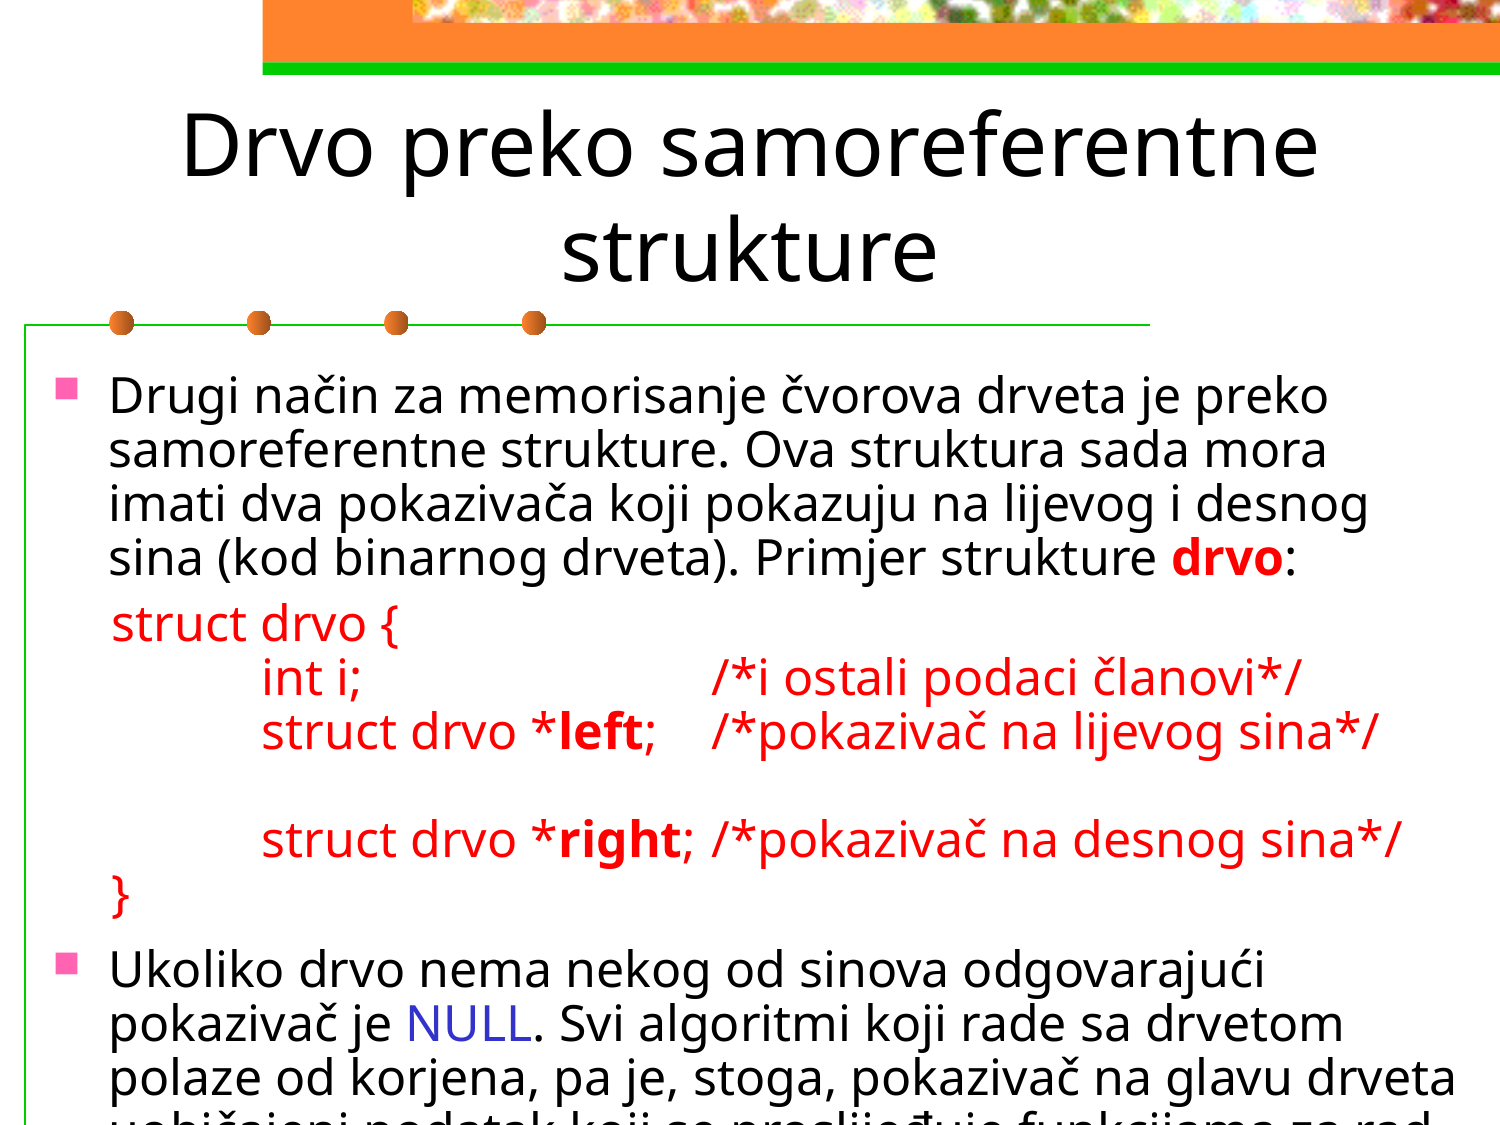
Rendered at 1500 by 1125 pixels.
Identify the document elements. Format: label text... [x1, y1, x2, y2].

title Drvo preko samoreferentne strukture [0, 99, 1500, 288]
picture [412, 0, 1500, 23]
list Drugi način za memorisanje čvorova drveta je preko samoreferentne strukture. Ova struktura sada mora imati dva pokazivača koji pokazuju na lijevog i desnog sina (kod binarnog drveta). Primjer strukture drvo: struct drvo { int i; /*i ostali podaci članovi*/ struct drvo *left; /*pokazivač na lijevog sina*/ struct drvo *right; /*pokazivač na desnog sina*/ } Ukoliko drvo nema nekog od sinova odgovarajući pokazivač je NULL. Svi algoritmi koji rade sa drvetom polaze od korjena, pa je, stoga, pokazivač na glavu drveta uobičajeni podatak koji se proslijeđuje funkcijama za rad sa drvetom. [37, 362, 1475, 1100]
